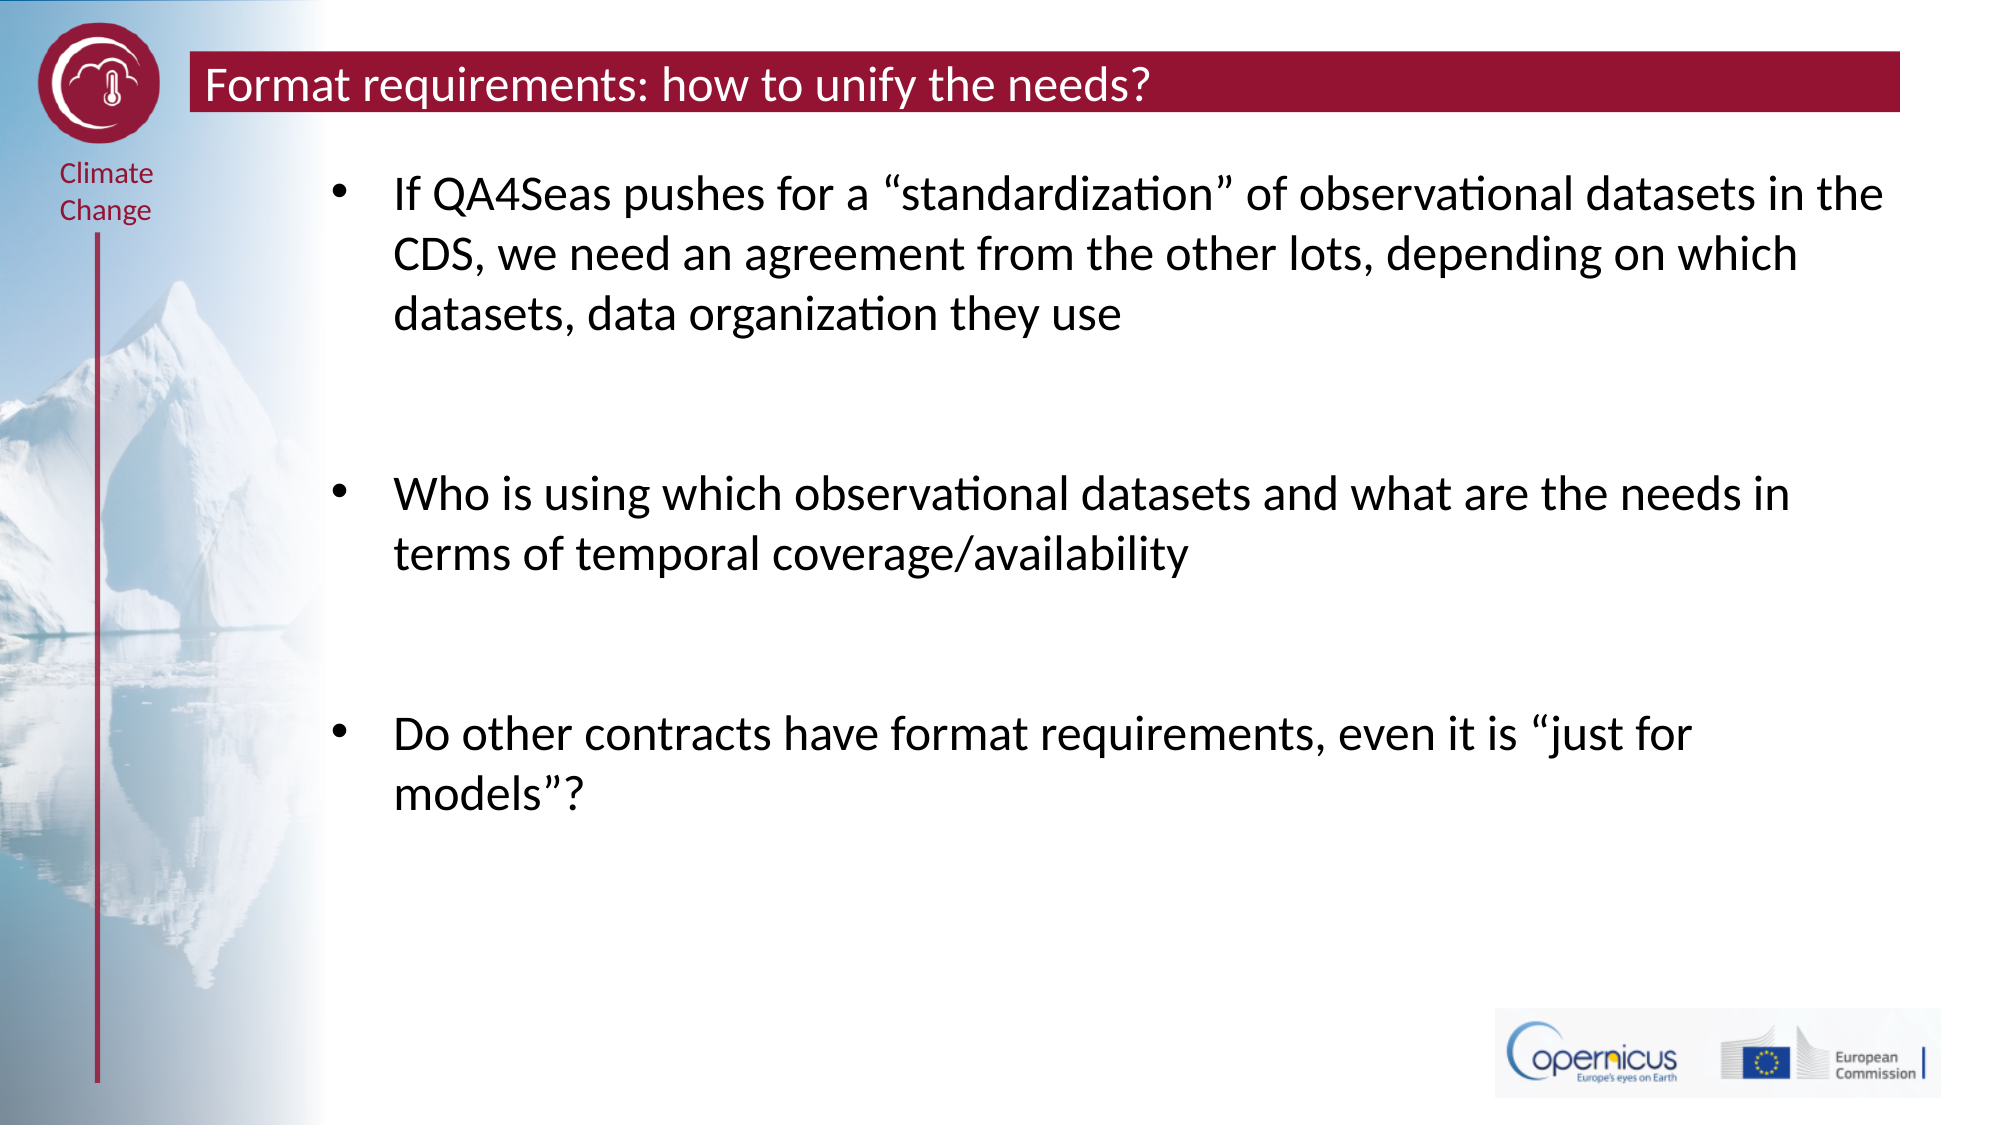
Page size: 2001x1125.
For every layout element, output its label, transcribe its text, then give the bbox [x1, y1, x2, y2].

list If QA4Seas pushes for a “standardization” of observational datasets in the CDS, we need an agreement from the other lots, depending on which datasets, data organization they use Who is using which observational datasets and what are the needs in terms of temporal coverage/availability Do other contracts have format requirements, even it is “just for models”? [303, 153, 1900, 990]
title Format requirements: how to unify the needs? [189, 51, 1900, 113]
picture [25, 4, 171, 154]
picture [1495, 1008, 1941, 1098]
